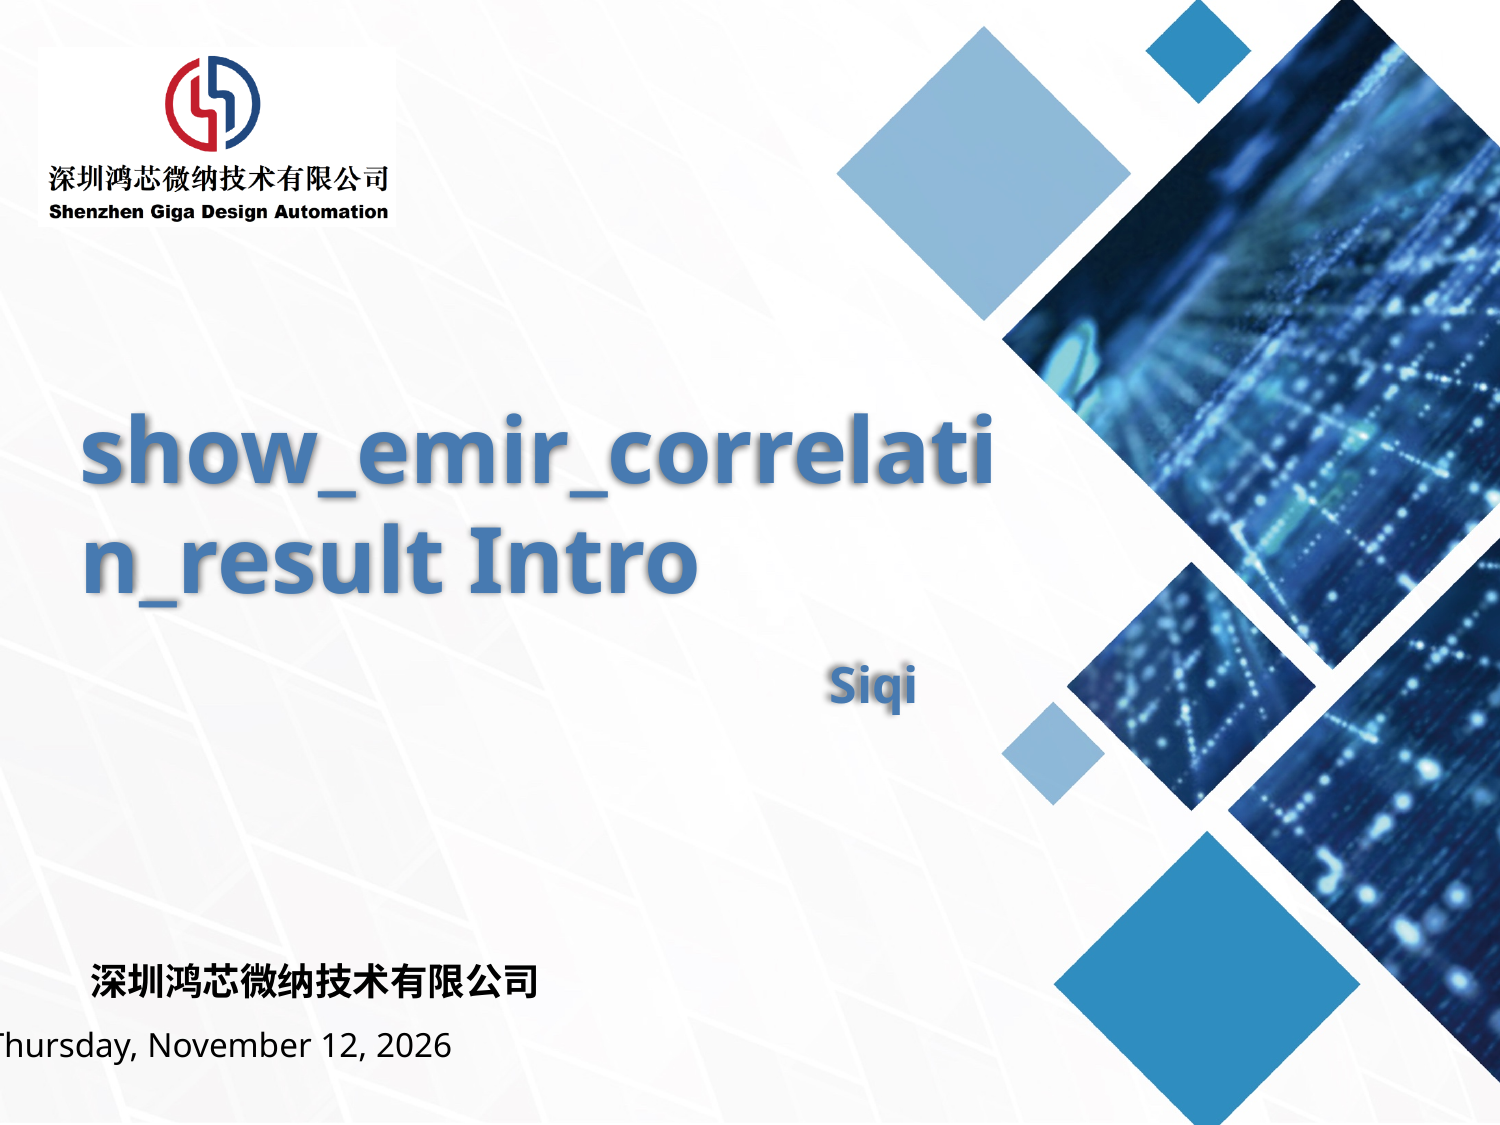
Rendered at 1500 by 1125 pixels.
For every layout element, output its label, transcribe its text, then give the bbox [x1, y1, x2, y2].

picture [0, 0, 1500, 1125]
title show_emir_correlatin_result Intro Siqi [64, 361, 1046, 752]
